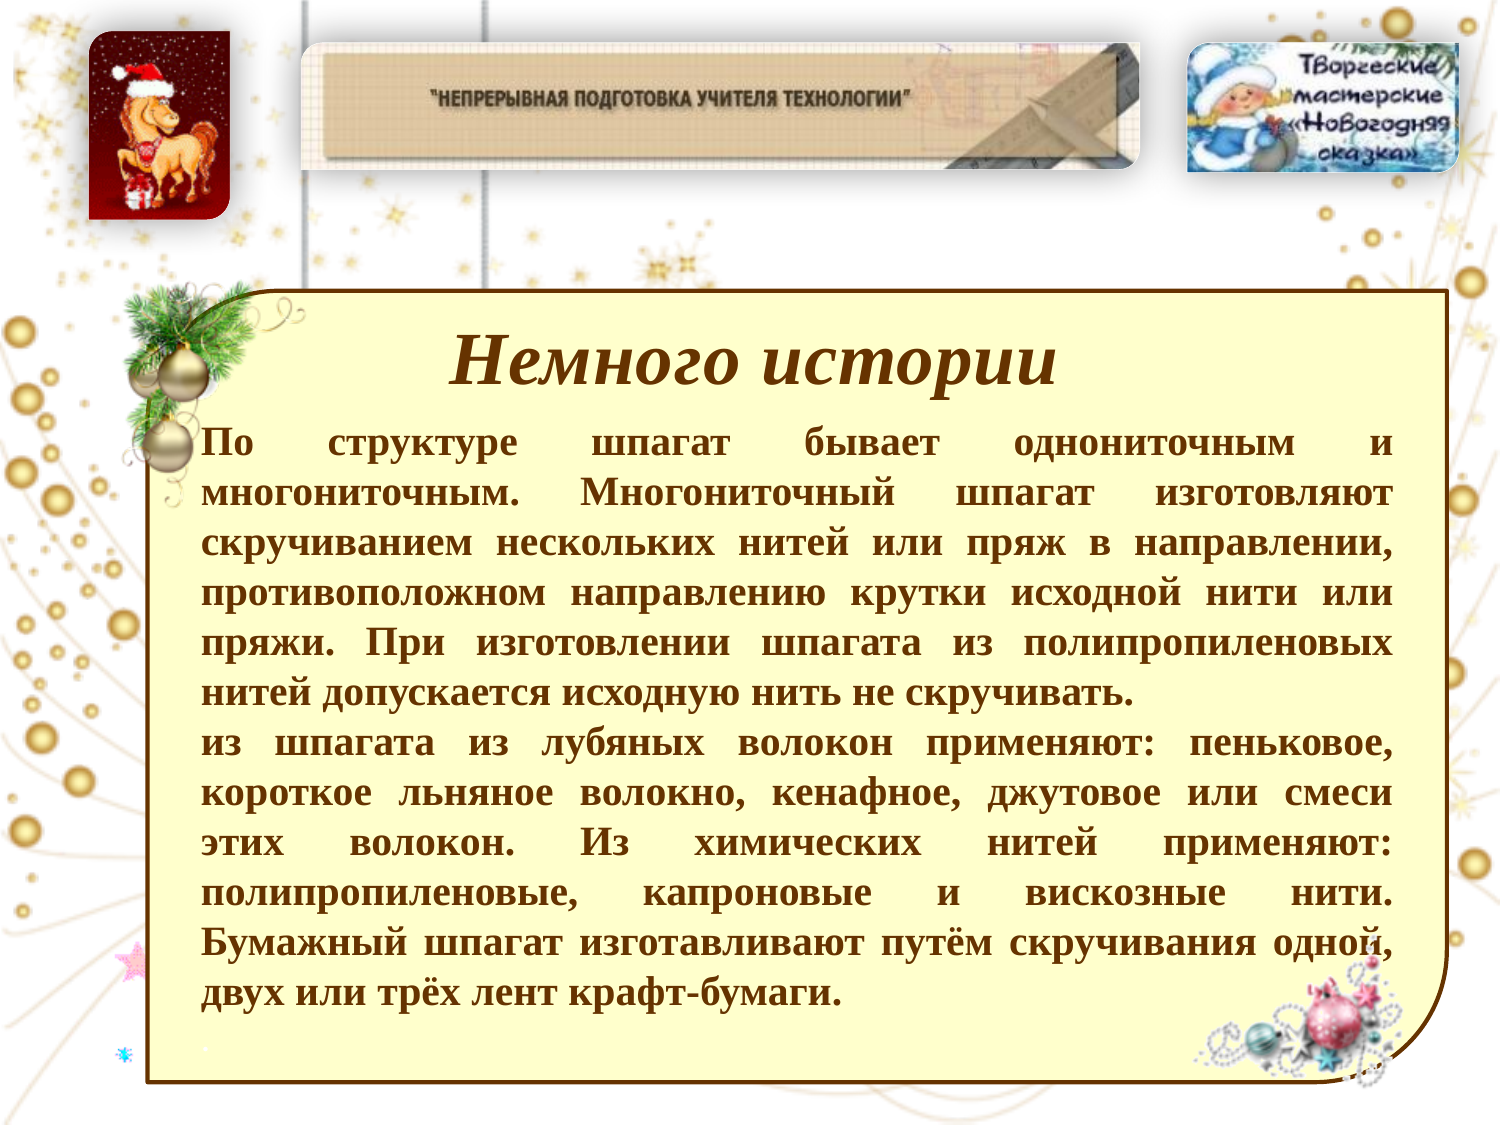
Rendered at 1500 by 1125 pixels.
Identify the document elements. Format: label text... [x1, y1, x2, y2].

text_box По структуре шпагат бывает однониточным и многониточным. Многониточный шпагат изготовляют скручиванием нескольких нитей или пряж в направлении, противоположном направлению крутки исходной нити или пряжи. При изготовлении шпагата из полипропиленовых нитей допускается исходную нить не скручивать. из шпагата из лубяных волокон применяют: пеньковое, короткое льняное волокно, кенафное, джутовое или смеси этих волокон. Из химических нитей применяют: полипропиленовые, капроновые и вискозные нити. Бумажный шпагат изготавливают путём скручивания одной, двух или трёх лент крафт-бумаги. . [145, 288, 1449, 1085]
picture [0, 0, 1500, 1125]
text_box Немного истории [434, 302, 1075, 408]
